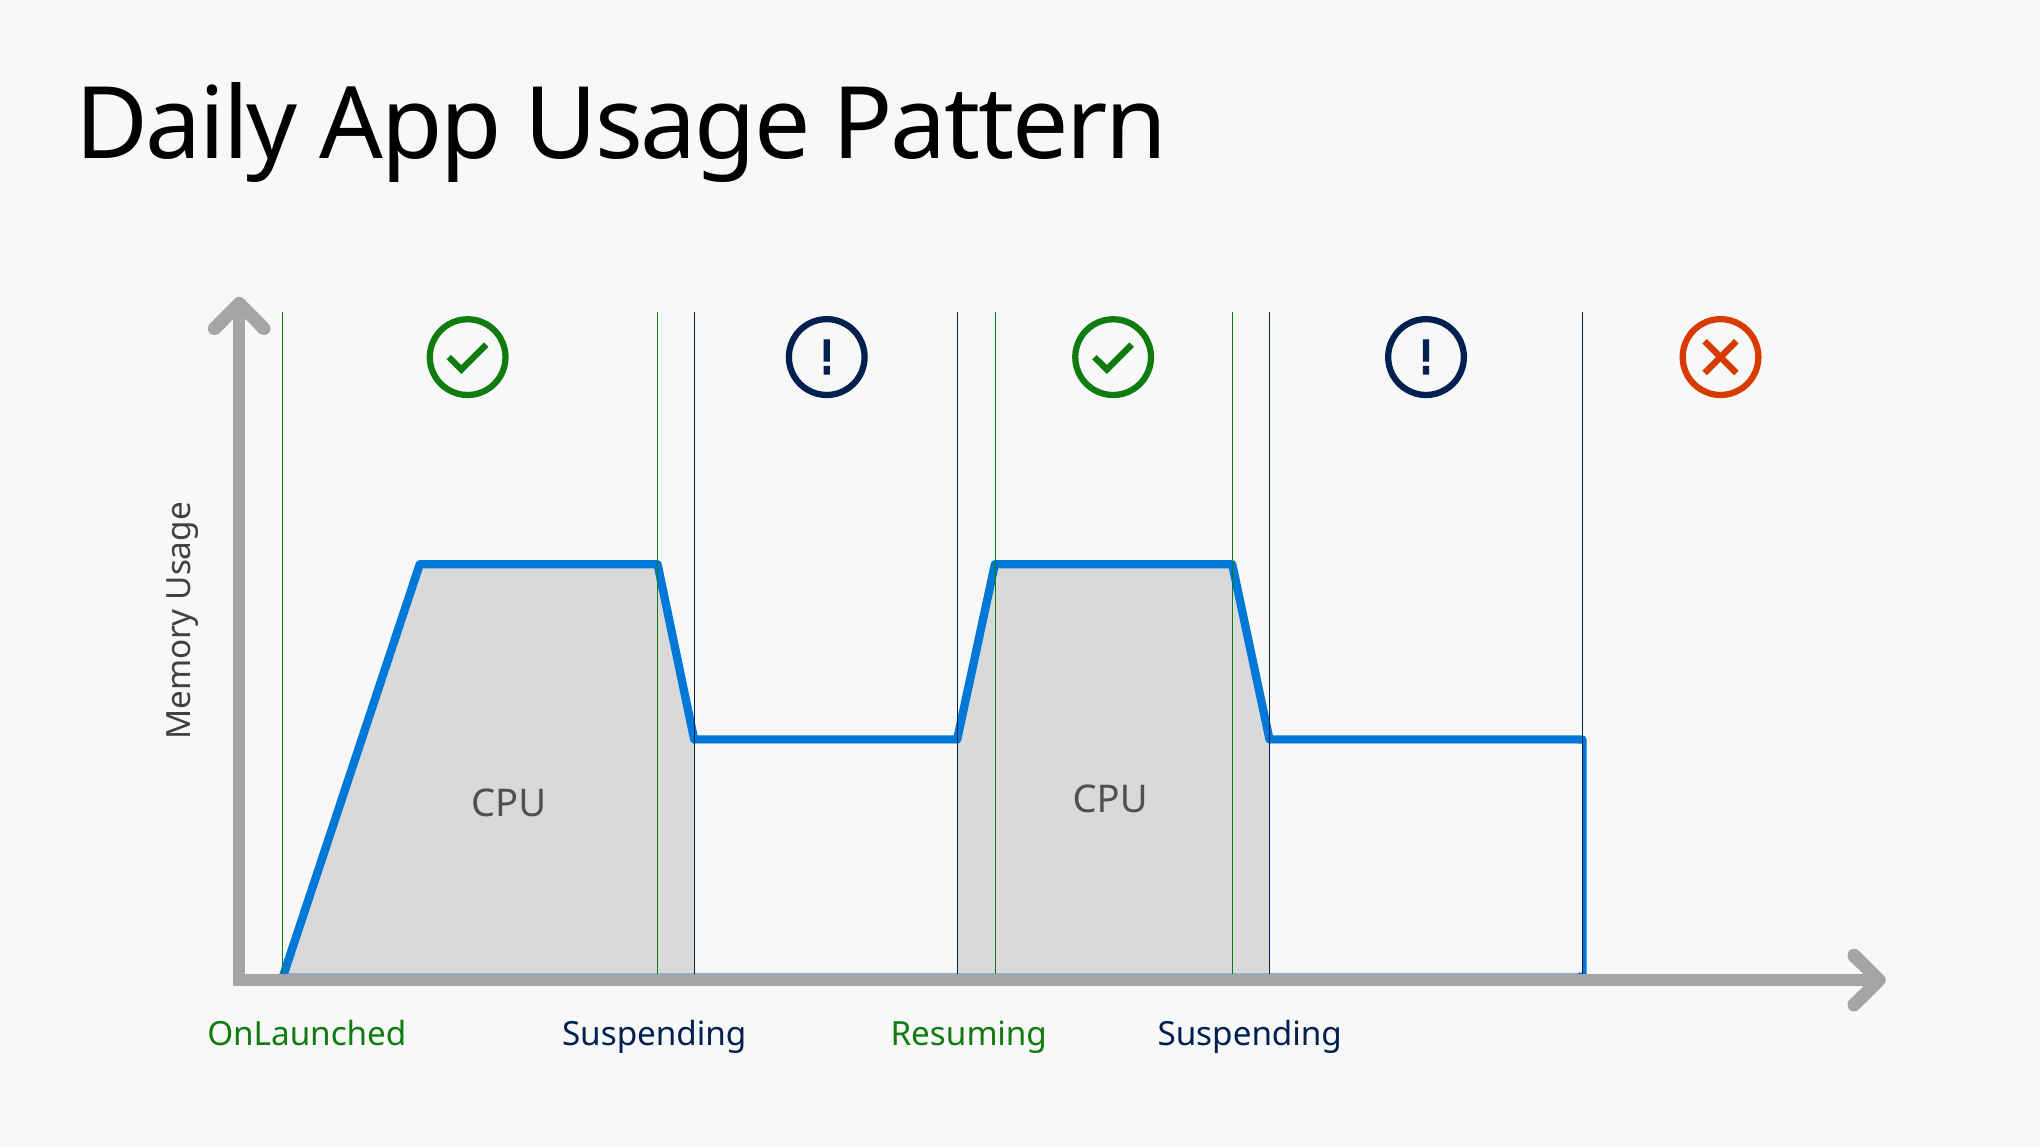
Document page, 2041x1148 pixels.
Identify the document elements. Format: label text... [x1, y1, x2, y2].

text_box [1233, 567, 1269, 974]
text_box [1075, 318, 1152, 396]
text_box [1270, 743, 1582, 973]
text_box Memory Usage [143, 471, 216, 770]
text_box [958, 564, 995, 974]
text_box [658, 566, 694, 974]
title Daily App Usage Pattern [45, 48, 1996, 199]
text_box [695, 743, 957, 973]
text_box [283, 564, 657, 974]
text_box OnLaunched [177, 998, 437, 1071]
text_box CPU [456, 770, 562, 832]
text_box [207, 296, 271, 335]
text_box Suspending [1127, 998, 1373, 1071]
text_box [1847, 948, 1886, 1012]
text_box [1270, 739, 1582, 743]
text_box CPU [1057, 767, 1163, 828]
text_box Suspending [532, 998, 777, 1071]
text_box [1682, 318, 1759, 396]
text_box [429, 318, 506, 396]
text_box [788, 318, 865, 396]
text_box [695, 739, 957, 743]
text_box Resuming [860, 998, 1078, 1071]
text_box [1387, 318, 1465, 396]
text_box [996, 564, 1232, 974]
